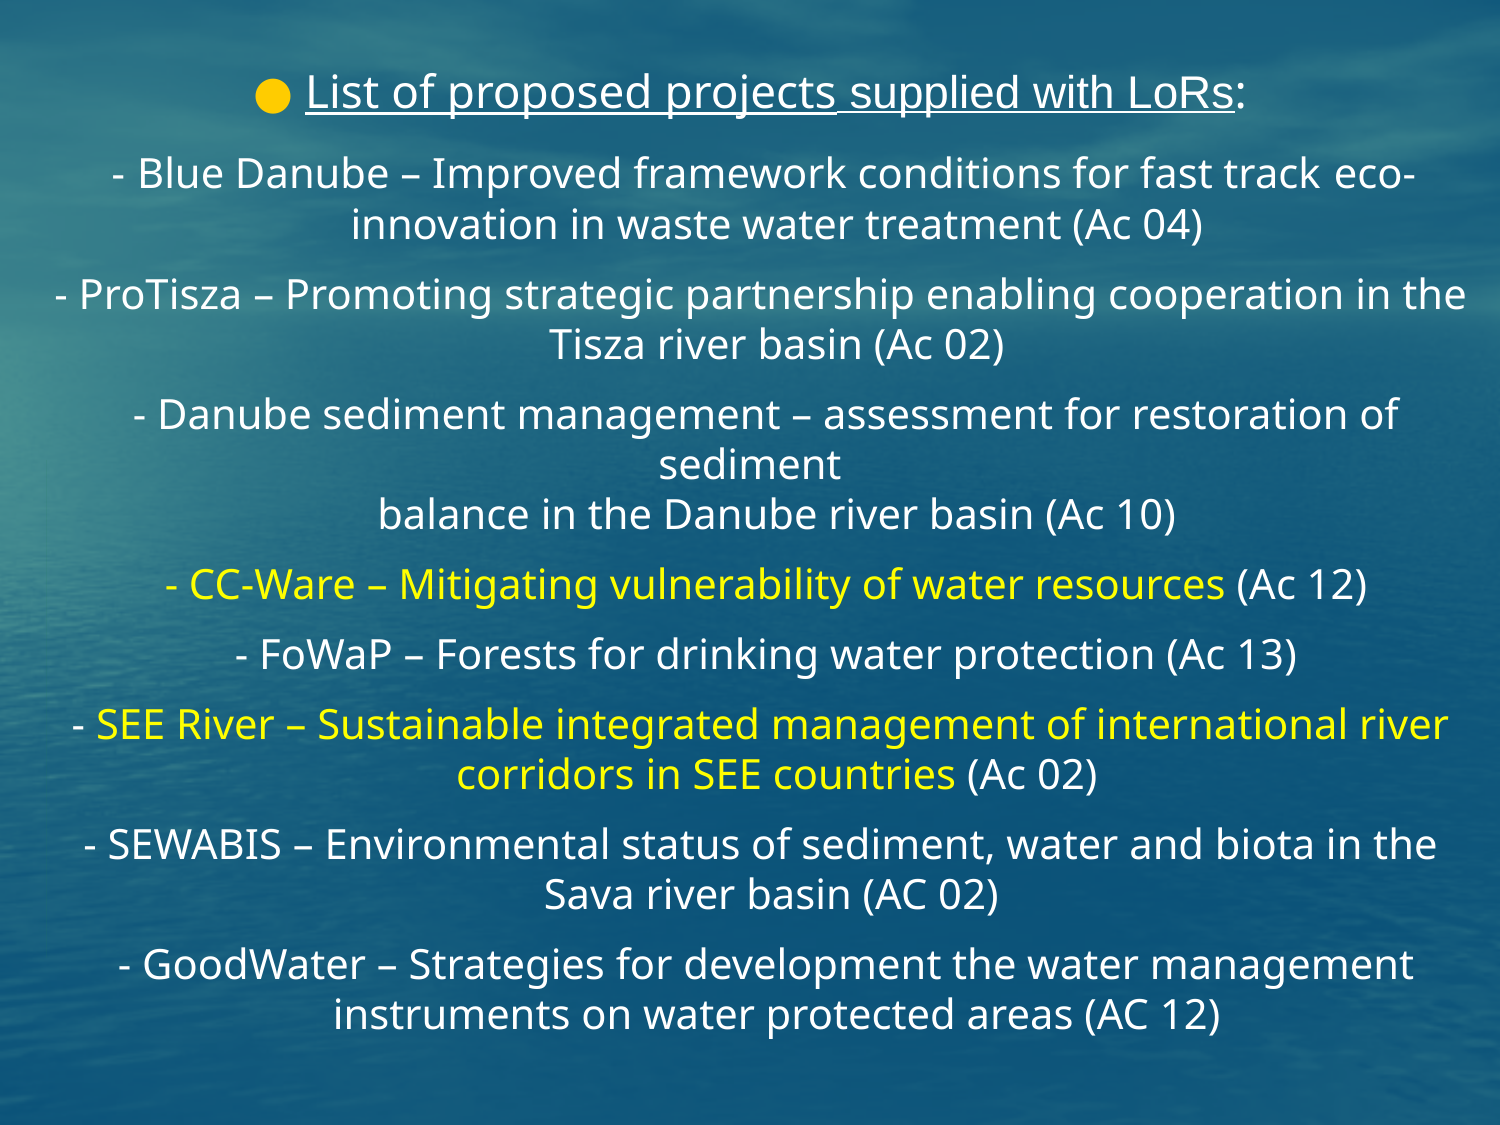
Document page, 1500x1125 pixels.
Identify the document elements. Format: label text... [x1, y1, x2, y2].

subtitle ● List of proposed projects supplied with LoRs: - Blue Danube – Improved framework conditions for fast track eco- innovation in waste water treatment (Ac 04) - ProTisza – Promoting strategic partnership enabling cooperation in the Tisza river basin (Ac 02) - Danube sediment management – assessment for restoration of sediment balance in the Danube river basin (Ac 10) - CC-Ware – Mitigating vulnerability of water resources (Ac 12) - FoWaP – Forests for drinking water protection (Ac 13) - SEE River – Sustainable integrated management of international river corridors in SEE countries (Ac 02) - SEWABIS – Environmental status of sediment, water and biota in the Sava river basin (AC 02) - GoodWater – Strategies for development the water management instruments on water protected areas (AC 12) [0, 0, 1500, 1125]
